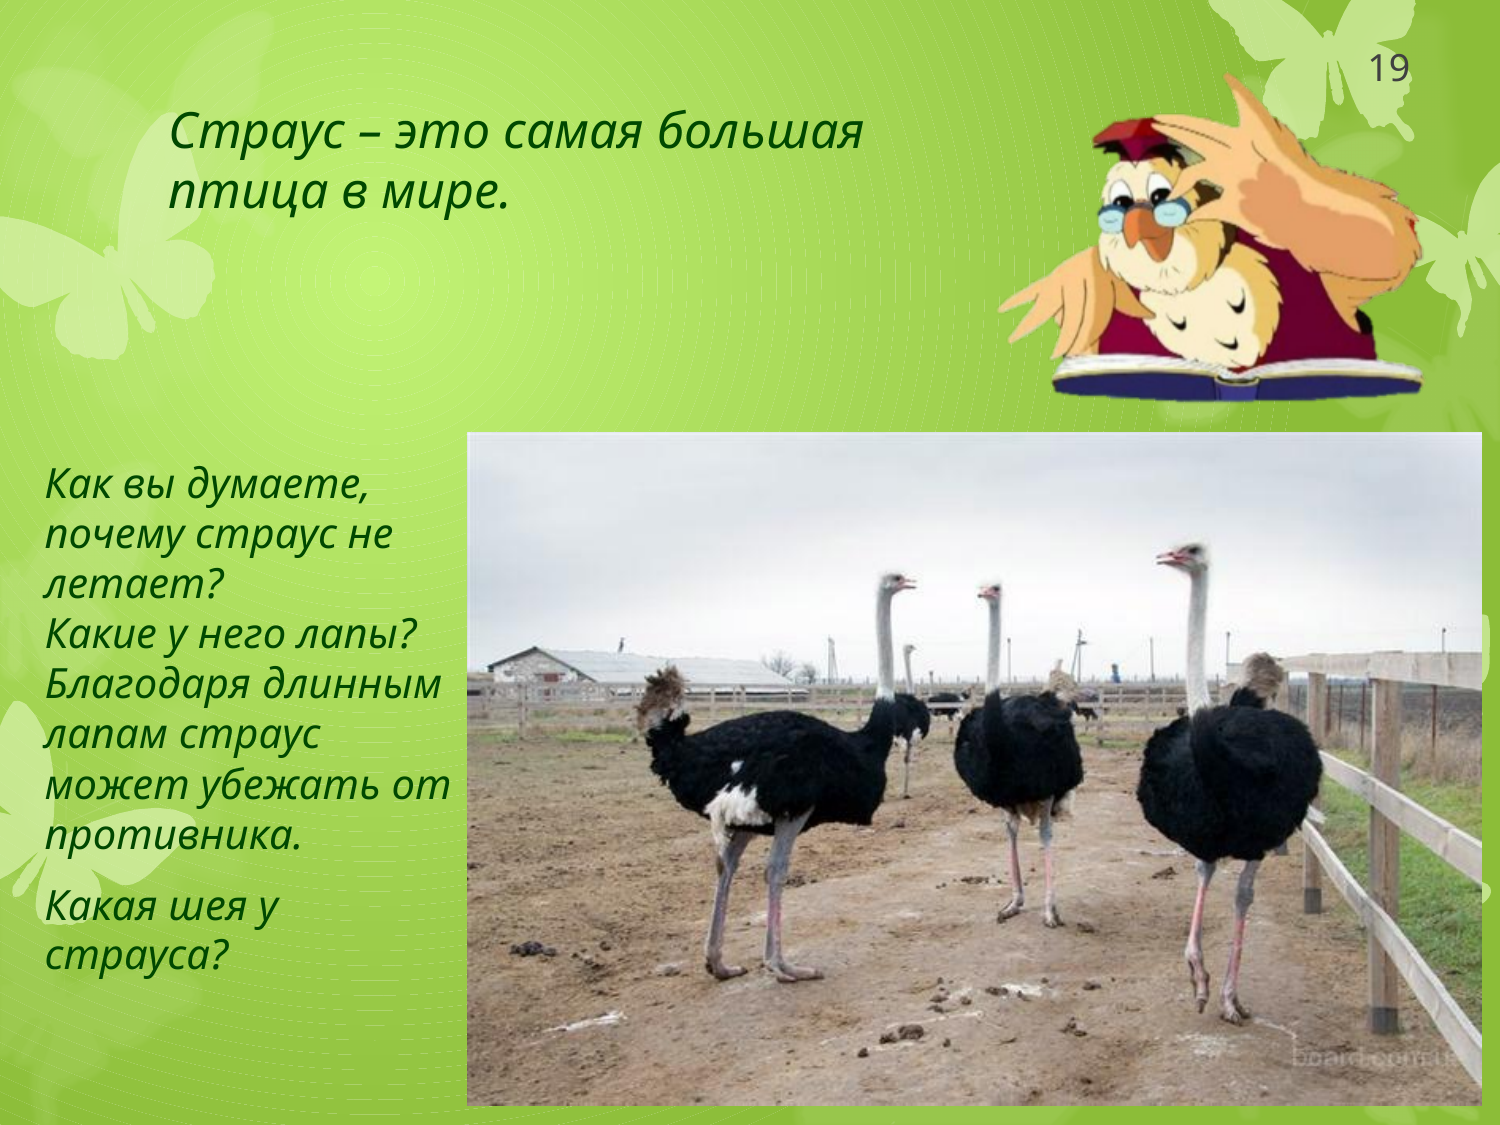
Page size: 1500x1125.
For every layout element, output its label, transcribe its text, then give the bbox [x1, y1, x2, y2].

title Страус – это самая большая птица в мире. [153, 108, 968, 261]
picture [467, 0, 1500, 1107]
list Как вы думаете, почему страус не летает? Какие у него лапы? Благодаря длинным лапам страус может убежать от противника. Какая шея у страуса? [29, 385, 468, 1051]
